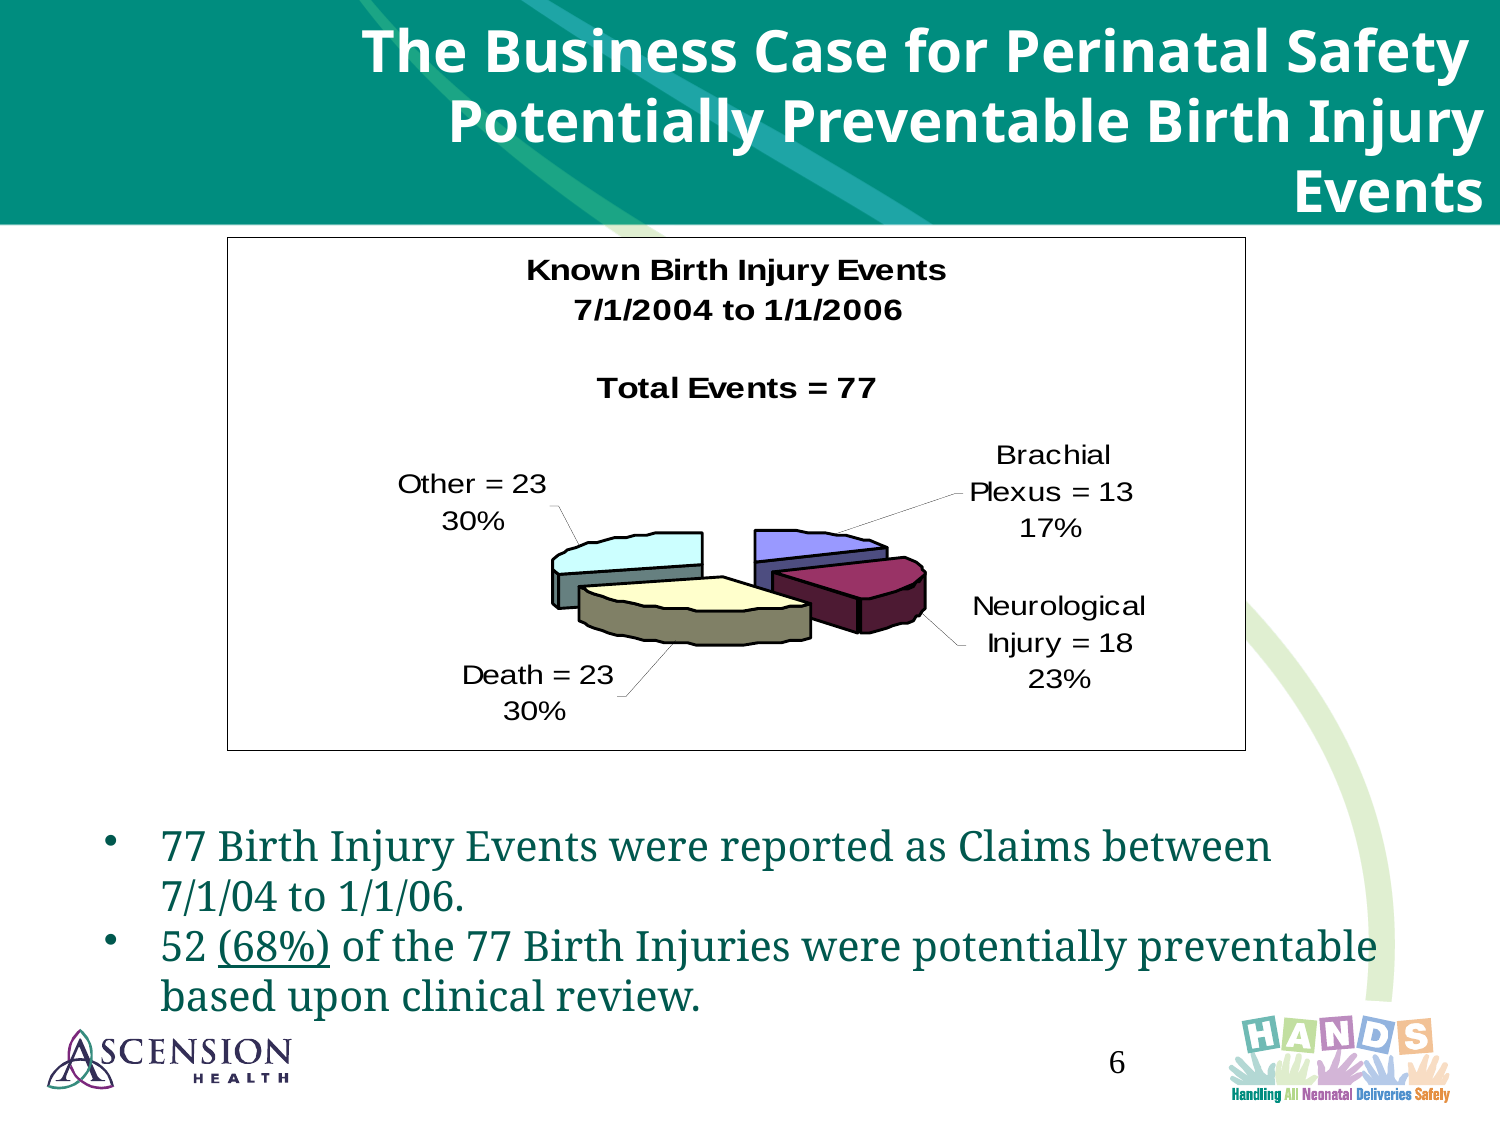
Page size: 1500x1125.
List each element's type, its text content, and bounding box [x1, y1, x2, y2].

picture [0, 0, 1500, 1125]
list 77 Birth Injury Events were reported as Claims between 7/1/04 to 1/1/06. 52 (68%) of the 77 Birth Injuries were potentially preventable based upon clinical review. [89, 812, 1415, 1022]
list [212, 224, 1263, 763]
title The Business Case for Perinatal Safety Potentially Preventable Birth Injury Events [240, 24, 1500, 213]
text_box 6 [1094, 1032, 1263, 1088]
